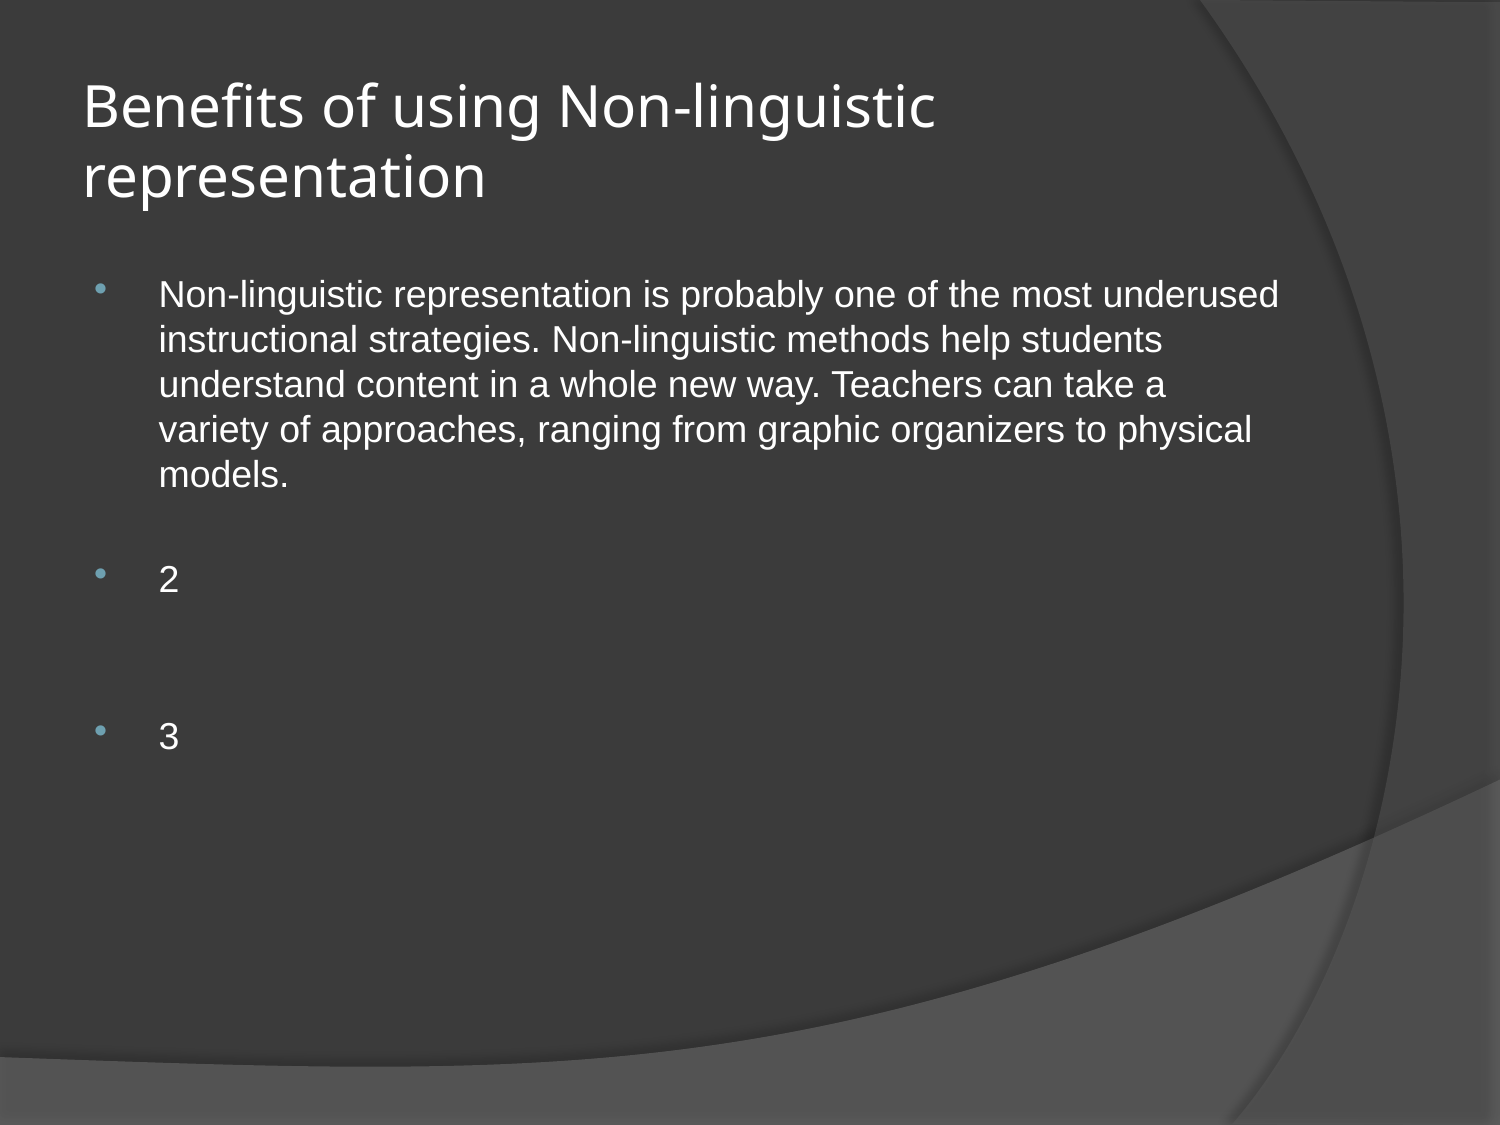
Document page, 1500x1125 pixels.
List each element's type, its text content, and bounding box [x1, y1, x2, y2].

list Non-linguistic representation is probably one of the most underused instructional strategies. Non-linguistic methods help students understand content in a whole new way. Teachers can take a variety of approaches, ranging from graphic organizers to physical models. 2 3 [75, 262, 1300, 1005]
title Benefits of using Non-linguistic representation [75, 45, 1300, 233]
